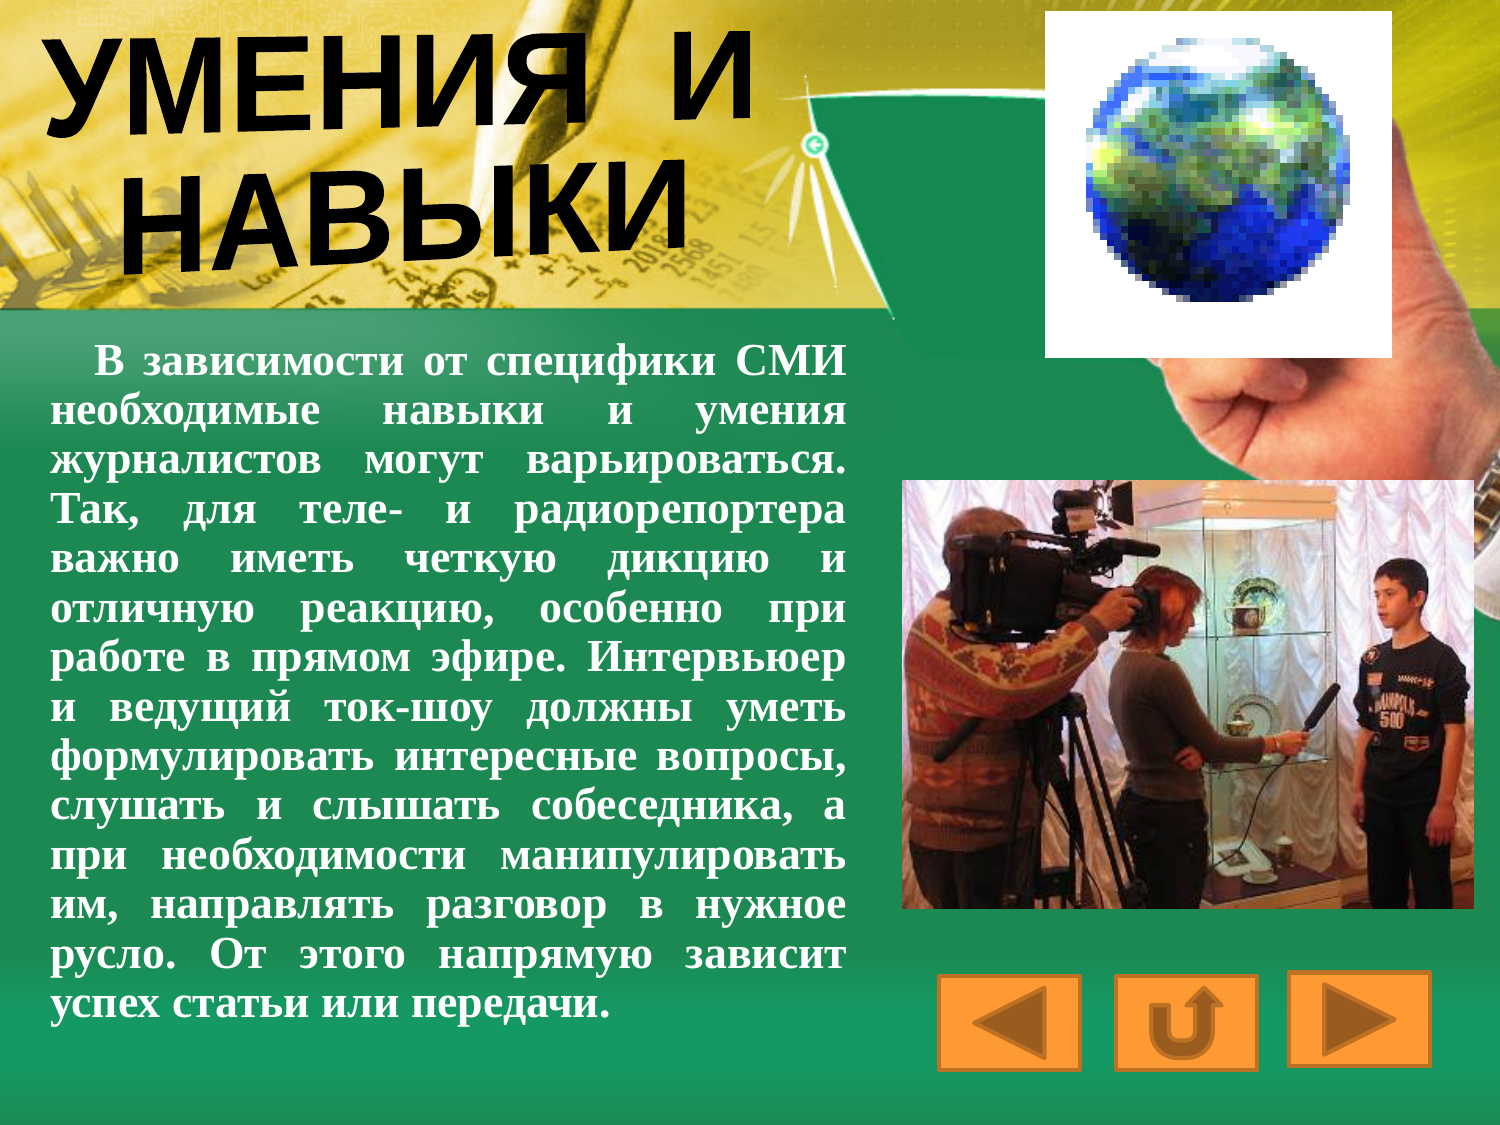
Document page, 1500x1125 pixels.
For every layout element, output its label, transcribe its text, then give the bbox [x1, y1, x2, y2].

text_box [1114, 974, 1259, 1072]
list В зависимости от специфики СМИ необходимые навыки и умения журналистов могут варьироваться. Так, для теле- и радиорепортера важно иметь четкую дикцию и отличную реакцию, особенно при работе в прямом эфире. Интервьюер и ведущий ток-шоу должны уметь формулировать интересные вопросы, слушать и слышать собеседника, а при необходимости манипулировать им, направлять разговор в нужное русло. От этого напрямую зависит успех статьи или передачи. [34, 327, 863, 1097]
text_box [1287, 970, 1432, 1068]
picture [0, 0, 1500, 990]
text_box [937, 974, 1082, 1072]
